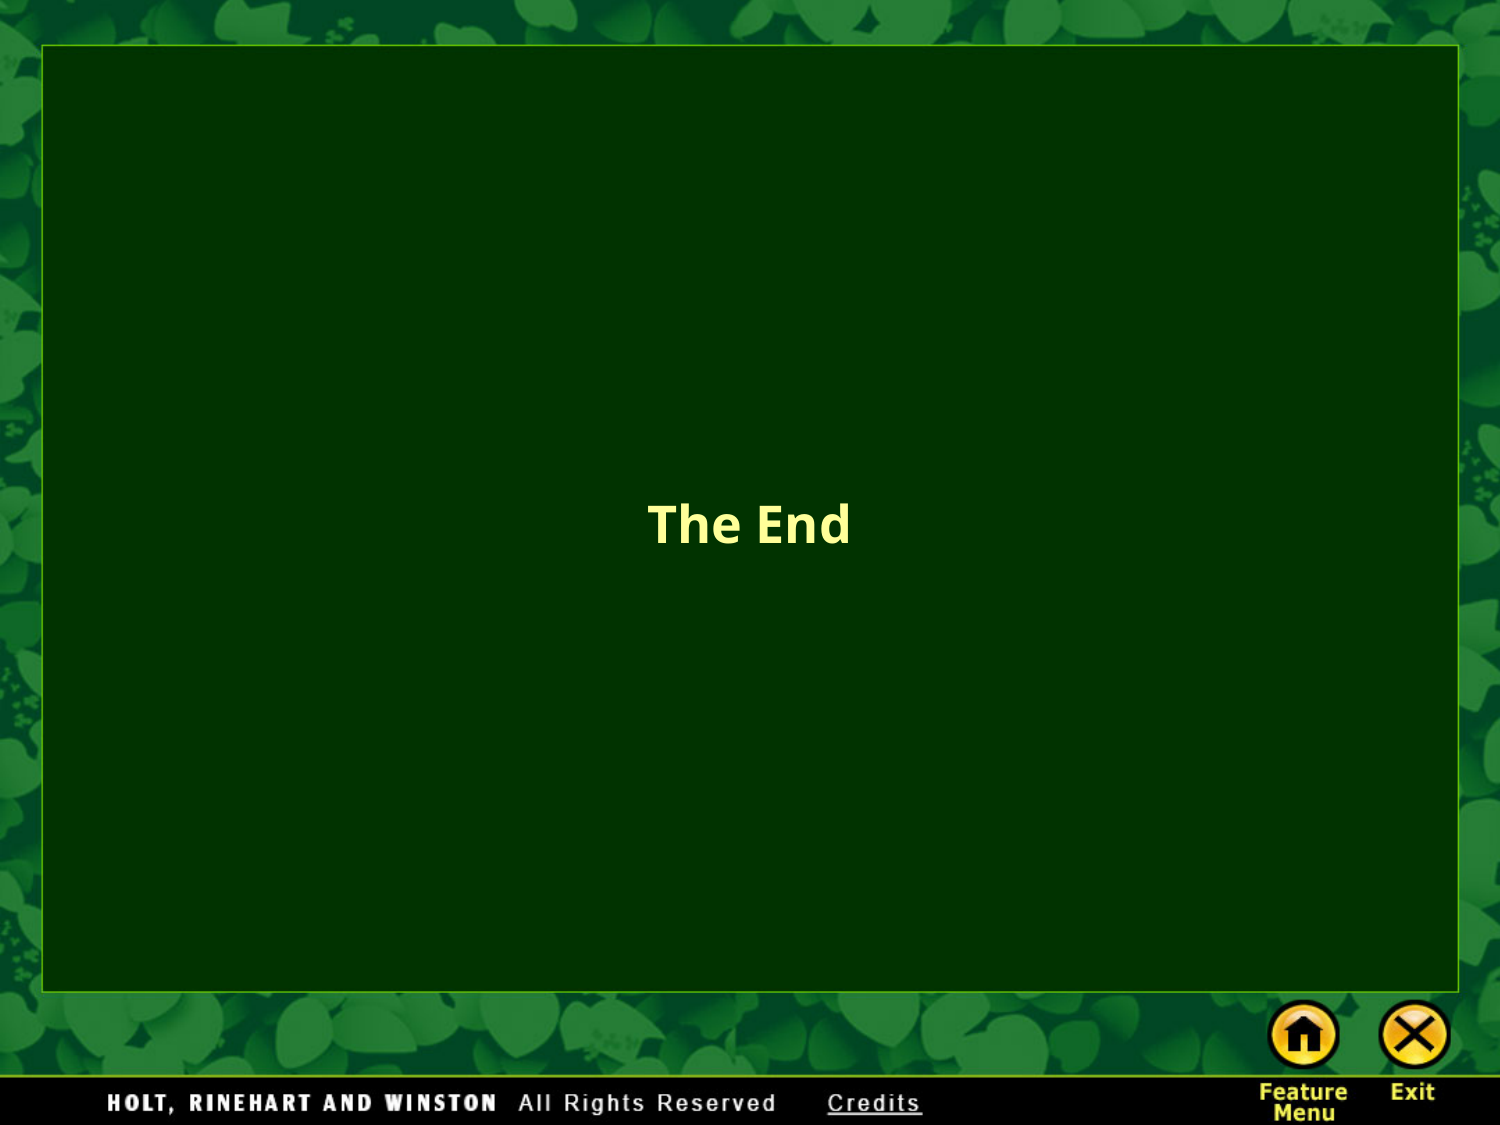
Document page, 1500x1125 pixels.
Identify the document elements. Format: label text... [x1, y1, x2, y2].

text_box [949, 974, 1238, 1125]
picture [0, 0, 1500, 1125]
title The End [74, 457, 1426, 588]
